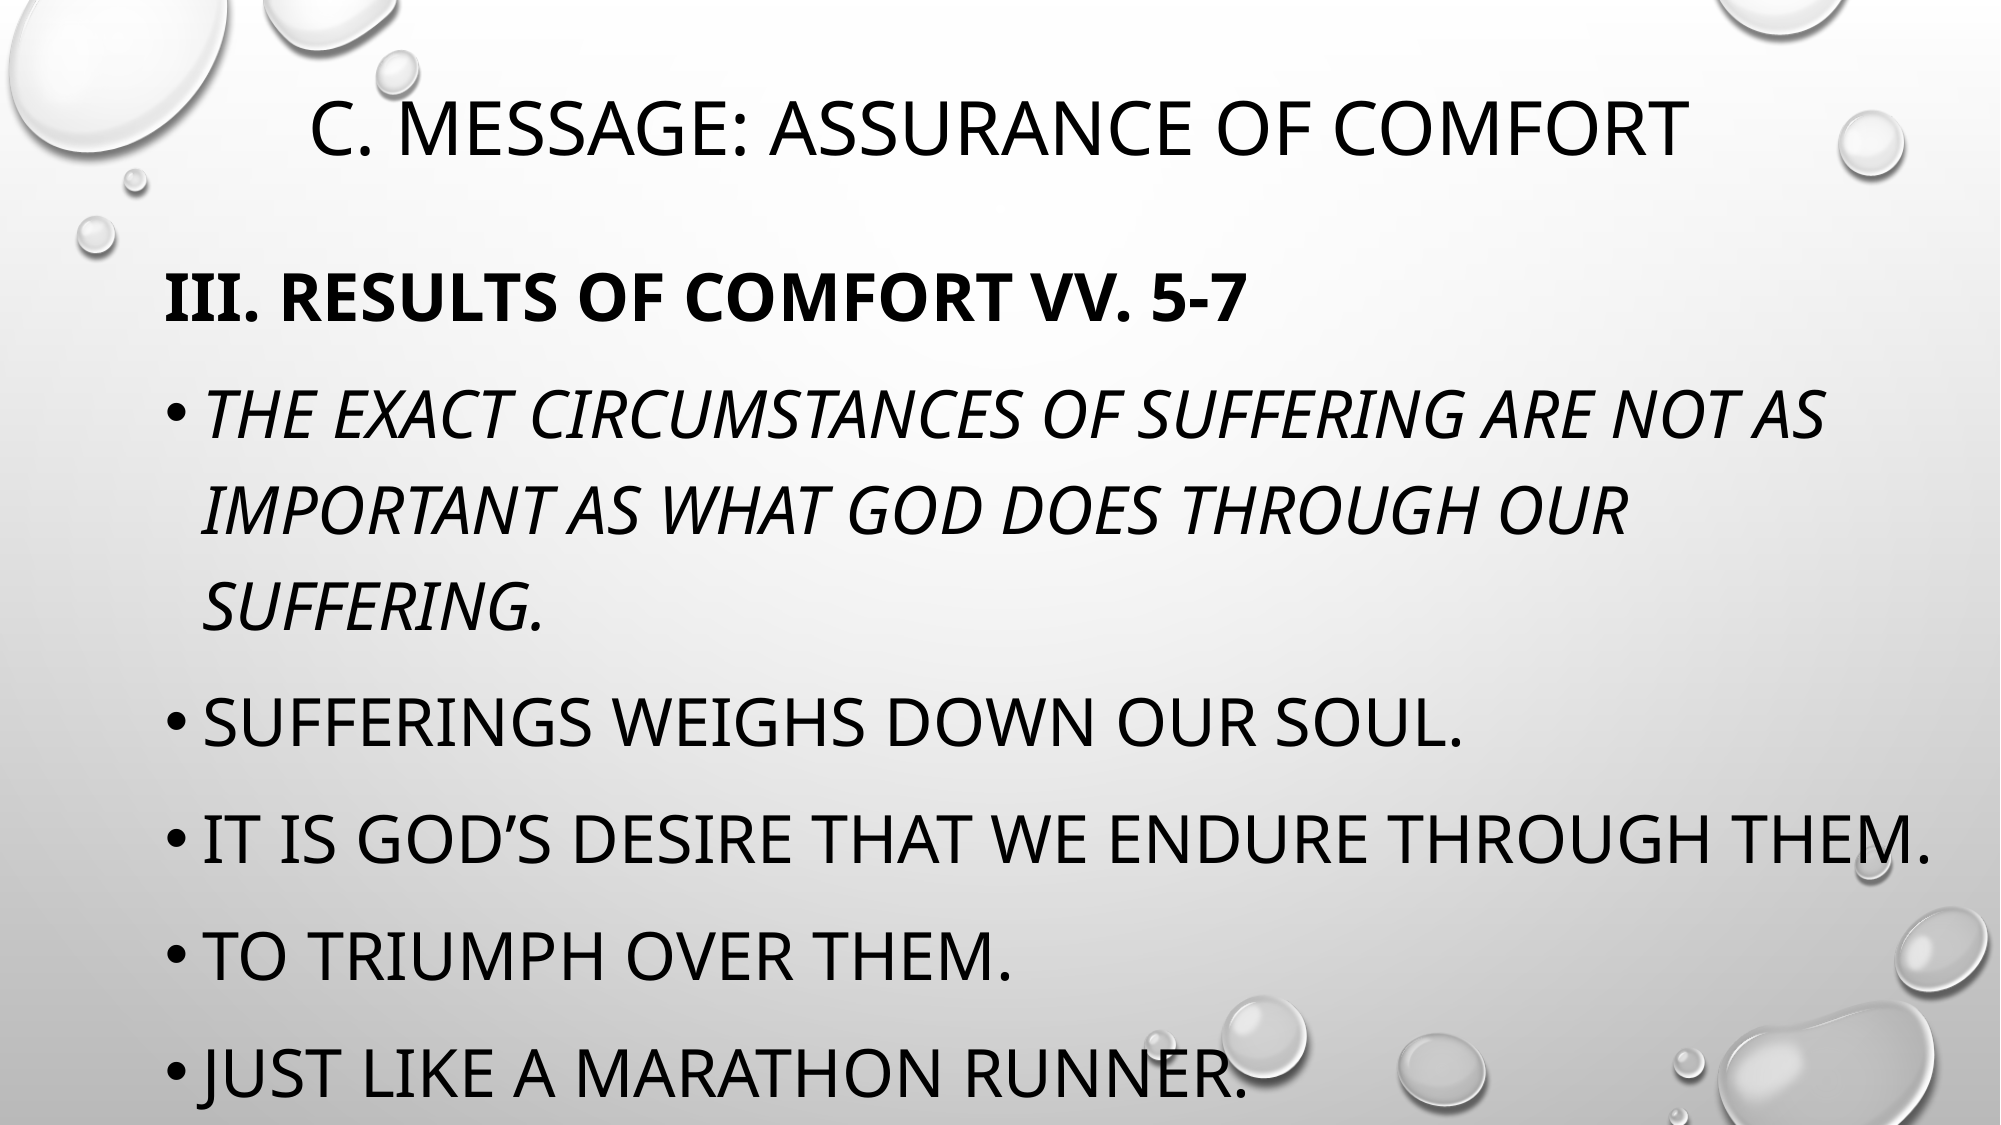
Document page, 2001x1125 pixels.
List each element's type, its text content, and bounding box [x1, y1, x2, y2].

list III. results of comfort vv. 5-7 the exact circumstances of suffering are not as important as what God does through our suffering. Sufferings weighs down our soul. It is god’s desire that we endure through them. To triumph over them. Just like a marathon runner. [149, 231, 1962, 794]
picture [0, 0, 2000, 1125]
title c. message: assurance of comfort [149, 0, 1850, 231]
